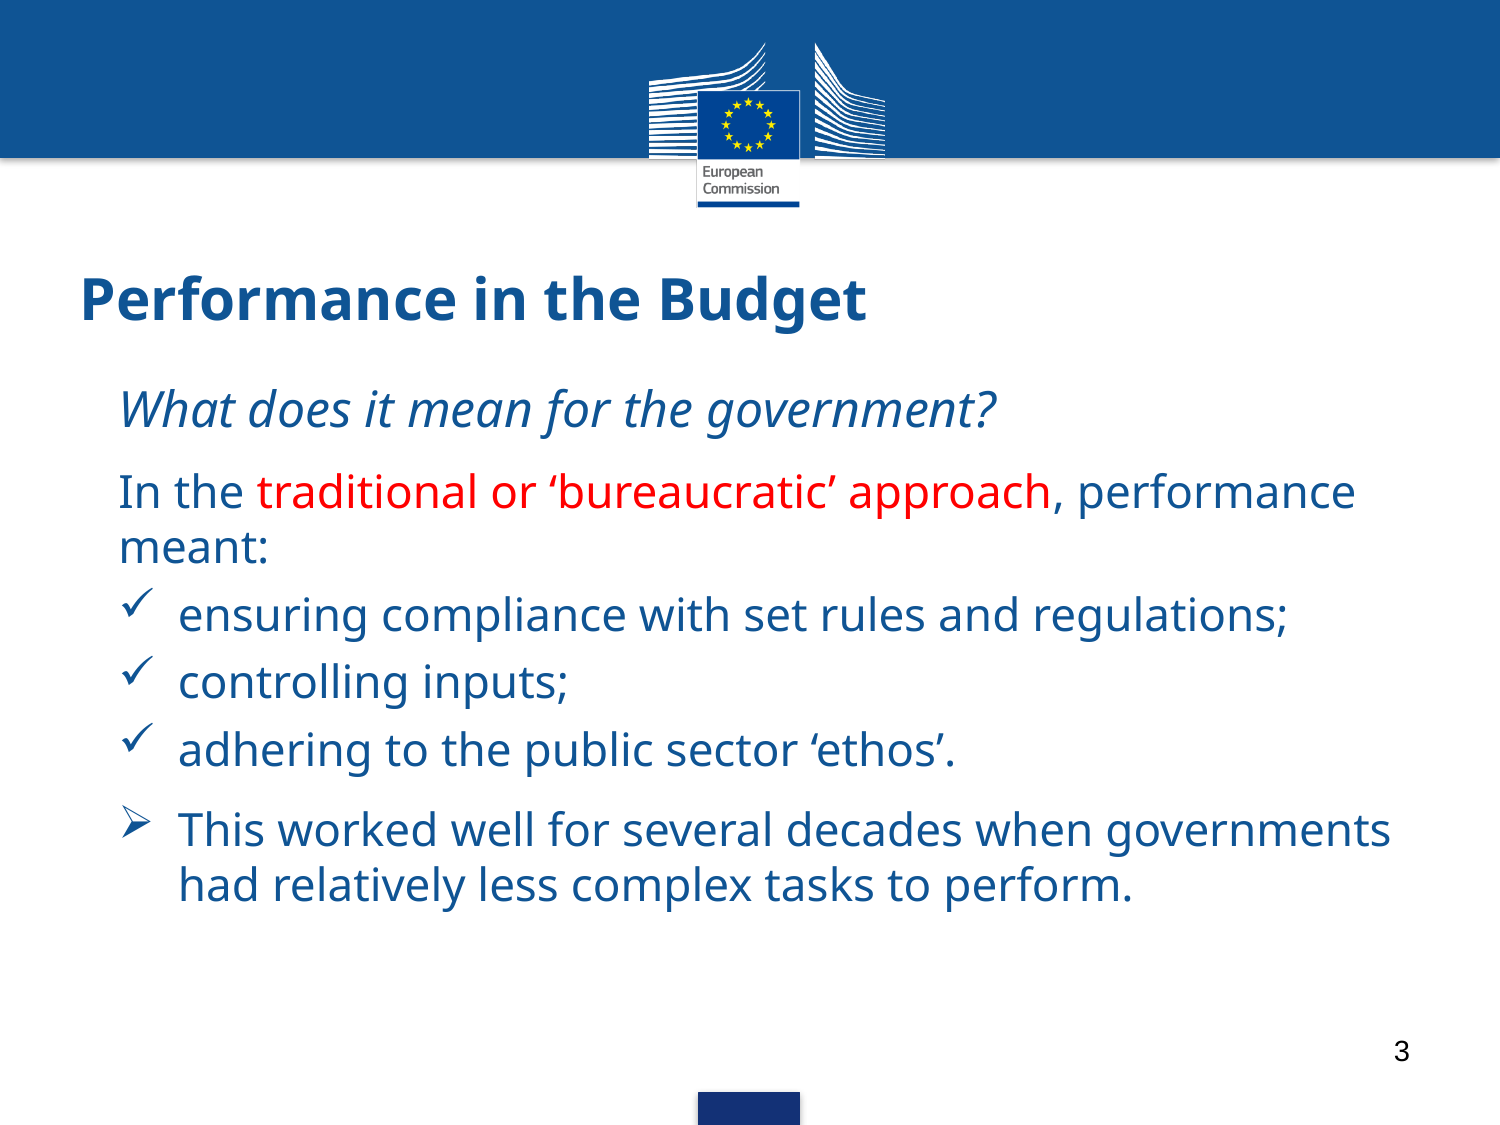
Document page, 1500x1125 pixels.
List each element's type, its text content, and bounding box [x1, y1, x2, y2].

picture [649, 42, 885, 208]
list What does it mean for the government? In the traditional or ‘bureaucratic’ approach, performance meant: ensuring compliance with set rules and regulations; controlling inputs; adhering to the public sector ‘ethos’. This worked well for several decades when governments had relatively less complex tasks to perform. [74, 370, 1426, 973]
slide_number 3 [1074, 1024, 1426, 1103]
title Performance in the Budget [64, 219, 1416, 374]
